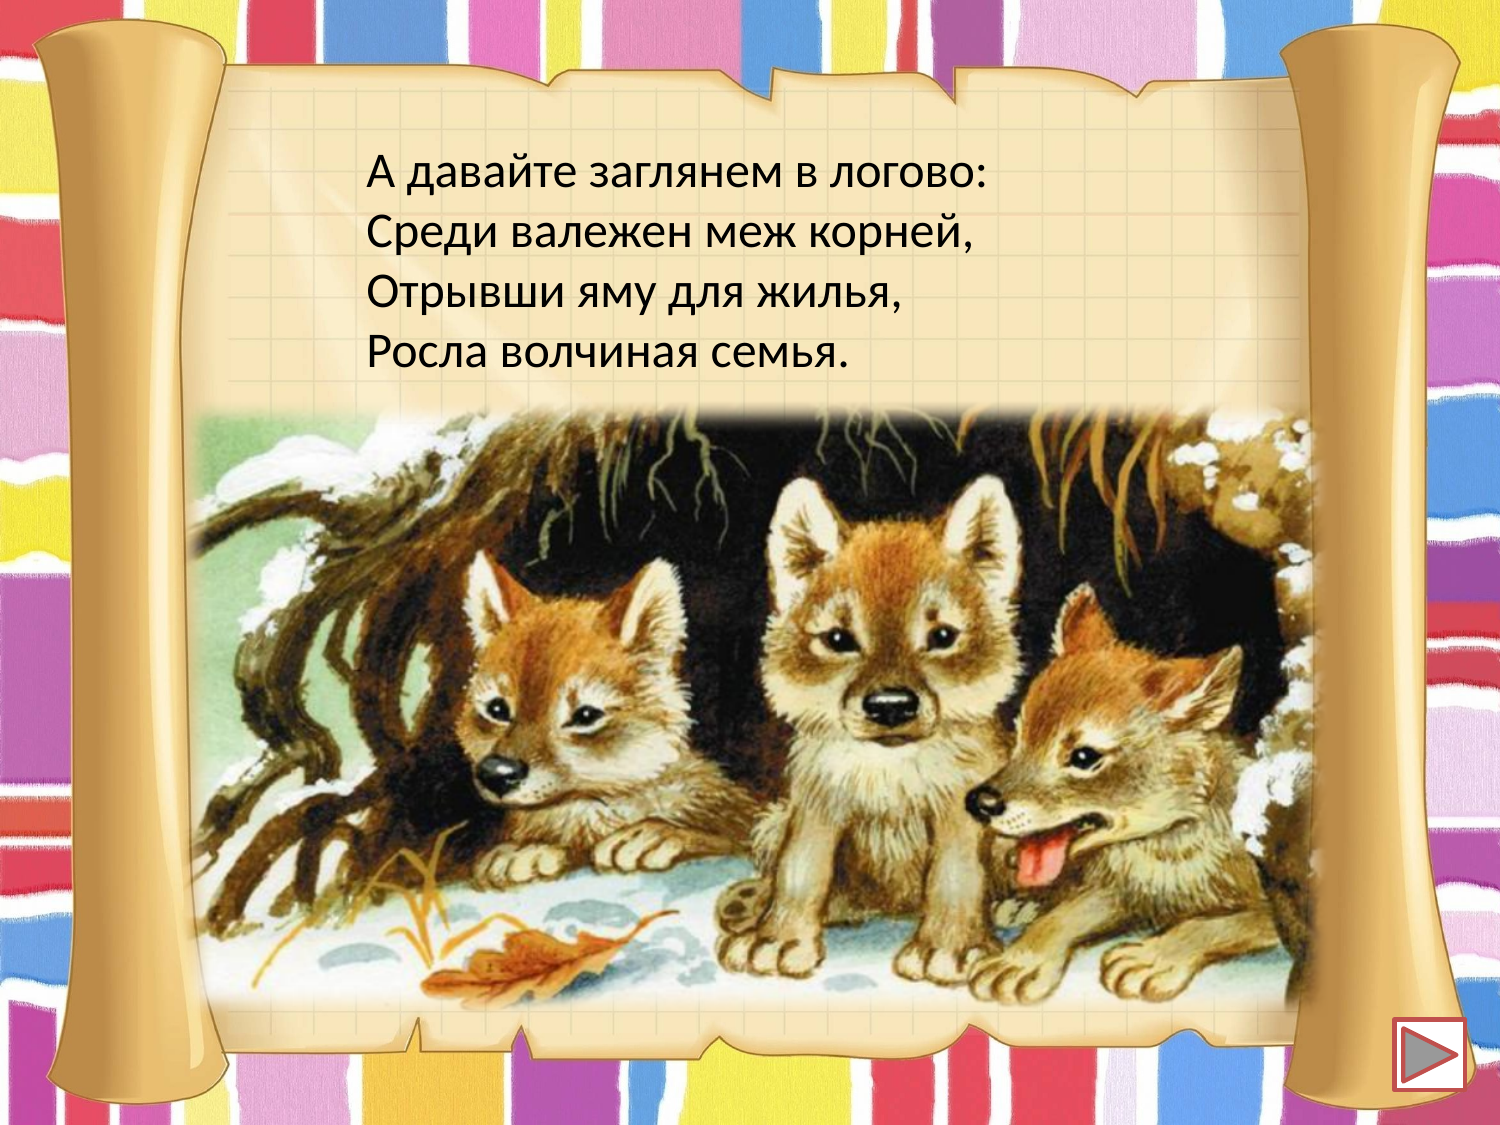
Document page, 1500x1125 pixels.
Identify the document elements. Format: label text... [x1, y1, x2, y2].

text_box [1392, 1017, 1467, 1092]
text_box А давайте заглянем в логово: Среди валежен меж корней, Отрывши яму для жилья, Росла волчиная семья. [351, 130, 1137, 386]
picture [0, 0, 1500, 1125]
